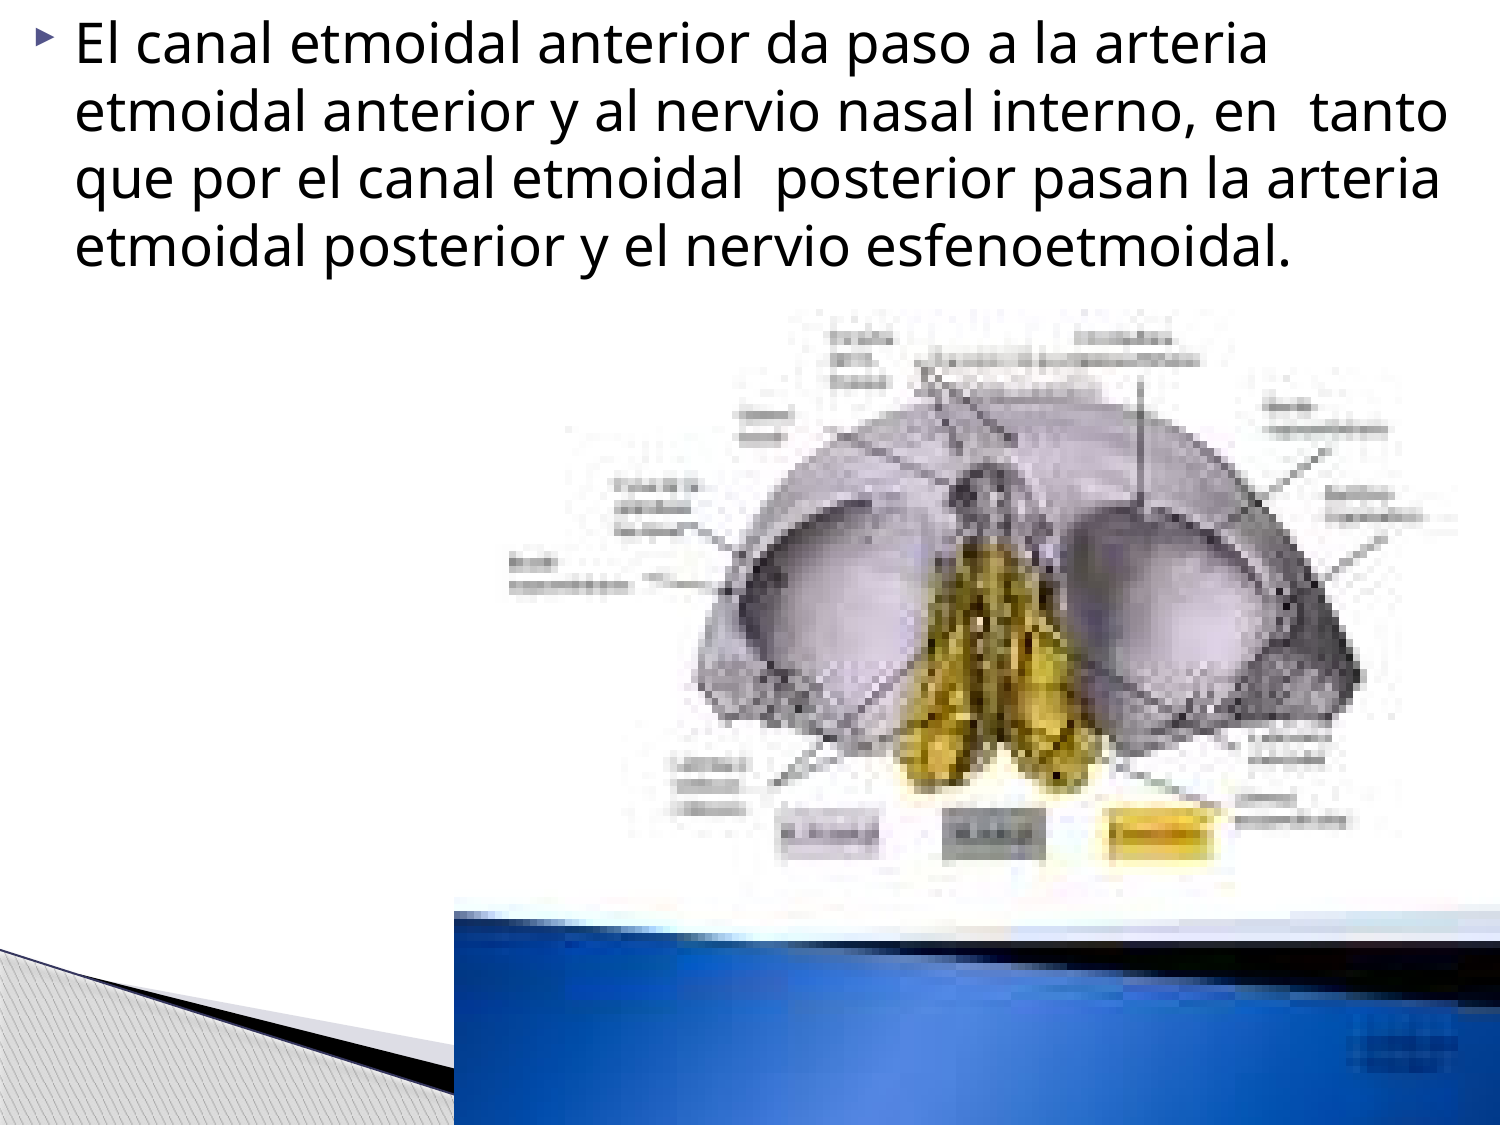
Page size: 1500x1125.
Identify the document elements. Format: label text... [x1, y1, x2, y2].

picture [454, 309, 1500, 1125]
list El canal etmoidal anterior da paso a la arteria etmoidal anterior y al nervio nasal interno, en tanto que por el canal etmoidal posterior pasan la arteria etmoidal posterior y el nervio esfenoetmoidal. [0, 0, 1500, 986]
